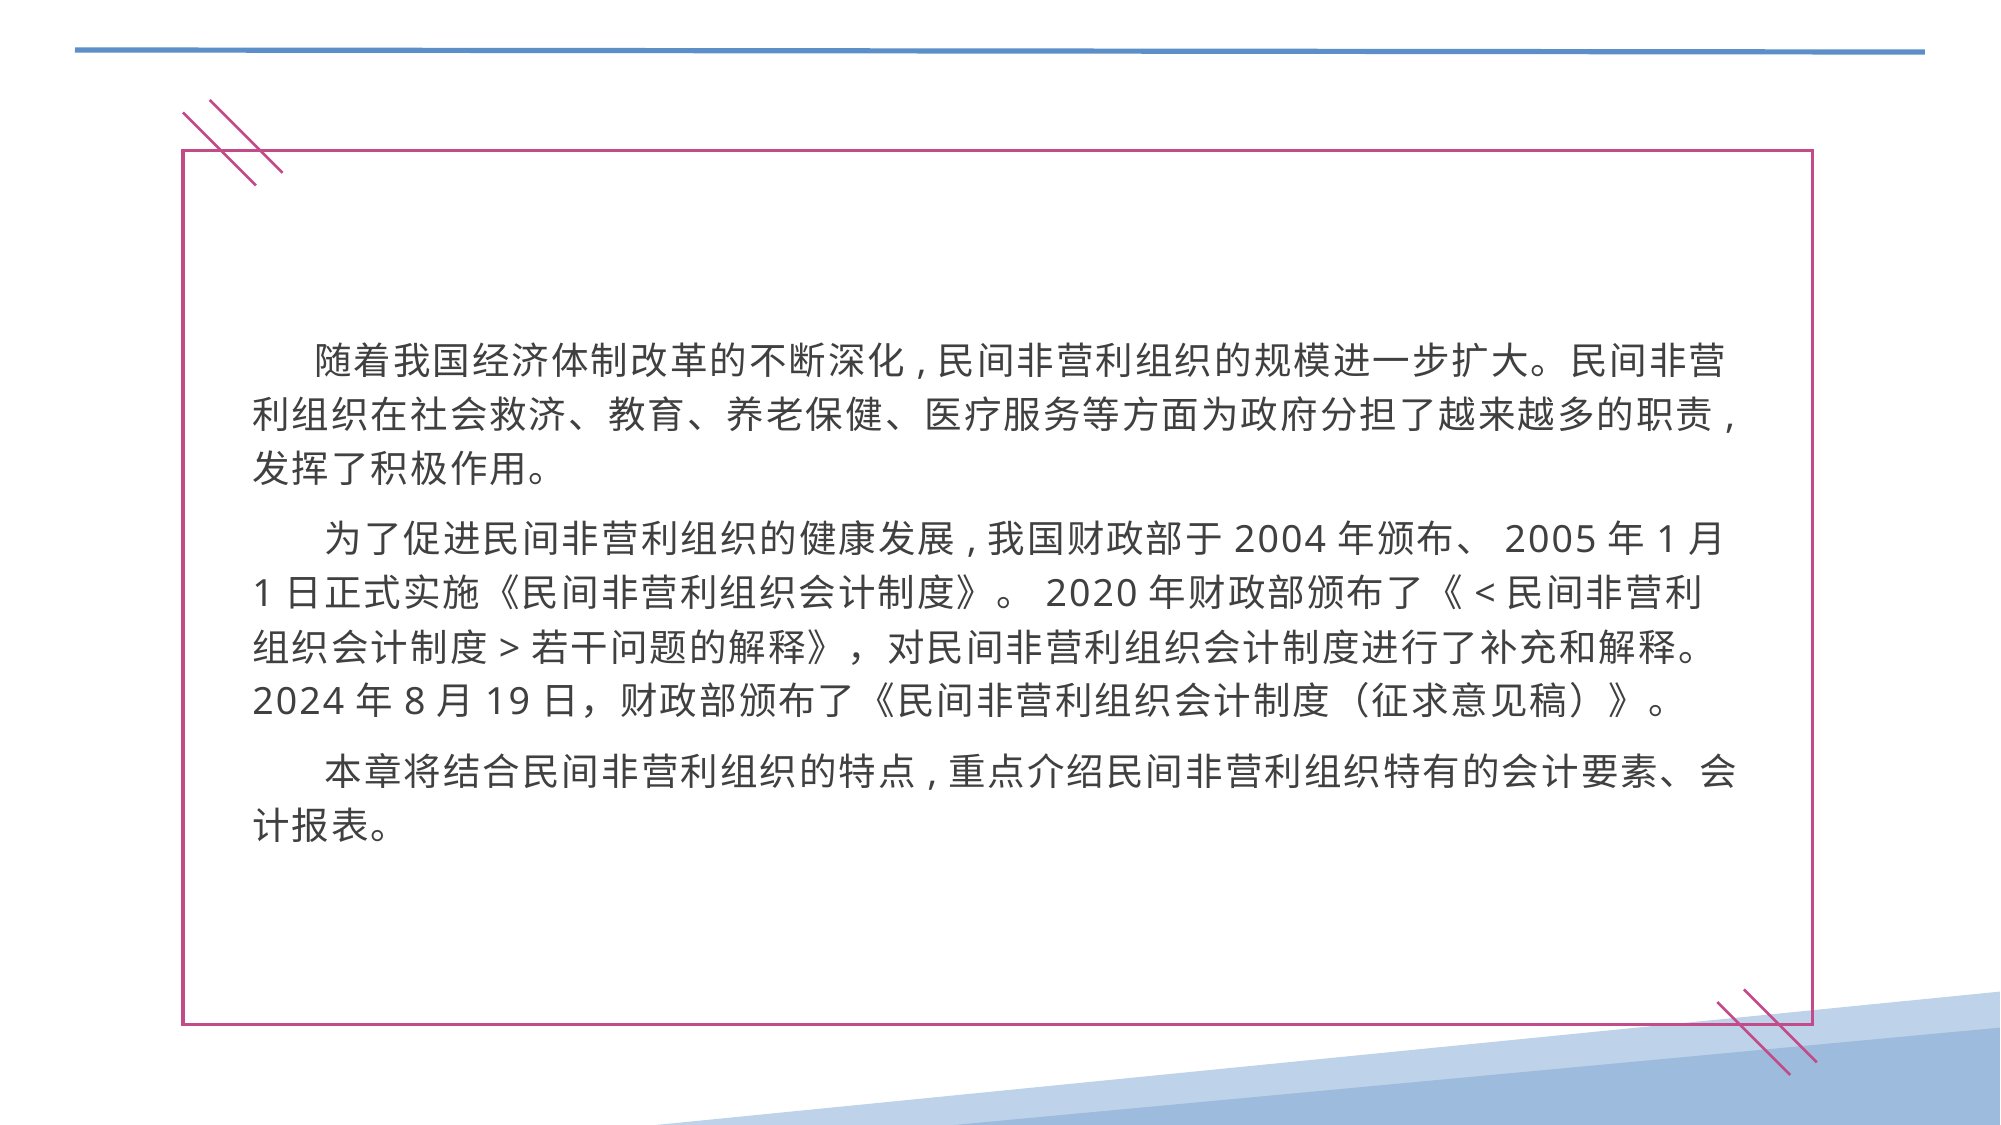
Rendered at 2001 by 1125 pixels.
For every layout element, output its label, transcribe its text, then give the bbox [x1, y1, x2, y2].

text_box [656, 991, 2000, 1125]
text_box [74, 49, 1925, 53]
text_box [182, 150, 1814, 1025]
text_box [1743, 989, 1817, 1063]
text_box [209, 99, 283, 173]
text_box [1717, 1002, 1791, 1075]
text_box 随着我国经济体制改革的不断深化,民间非营利组织的规模进一步扩大。民间非营利组织在社会救济、教育、养老保健、医疗服务等方面为政府分担了越来越多的职责,发挥了积极作用。 为了促进民间非营利组织的健康发展,我国财政部于2004年颁布、2005年1月1日正式实施《民间非营利组织会计制度》。2020年财政部颁布了《<民间非营利组织会计制度>若干问题的解释》，对民间非营利组织会计制度进行了补充和解释。2024年8月19日，财政部颁布了《民间非营利组织会计制度（征求意见稿）》。 本章将结合民间非营利组织的特点,重点介绍民间非营利组织特有的会计要素、会计报表。 [241, 214, 1754, 961]
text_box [182, 112, 256, 186]
